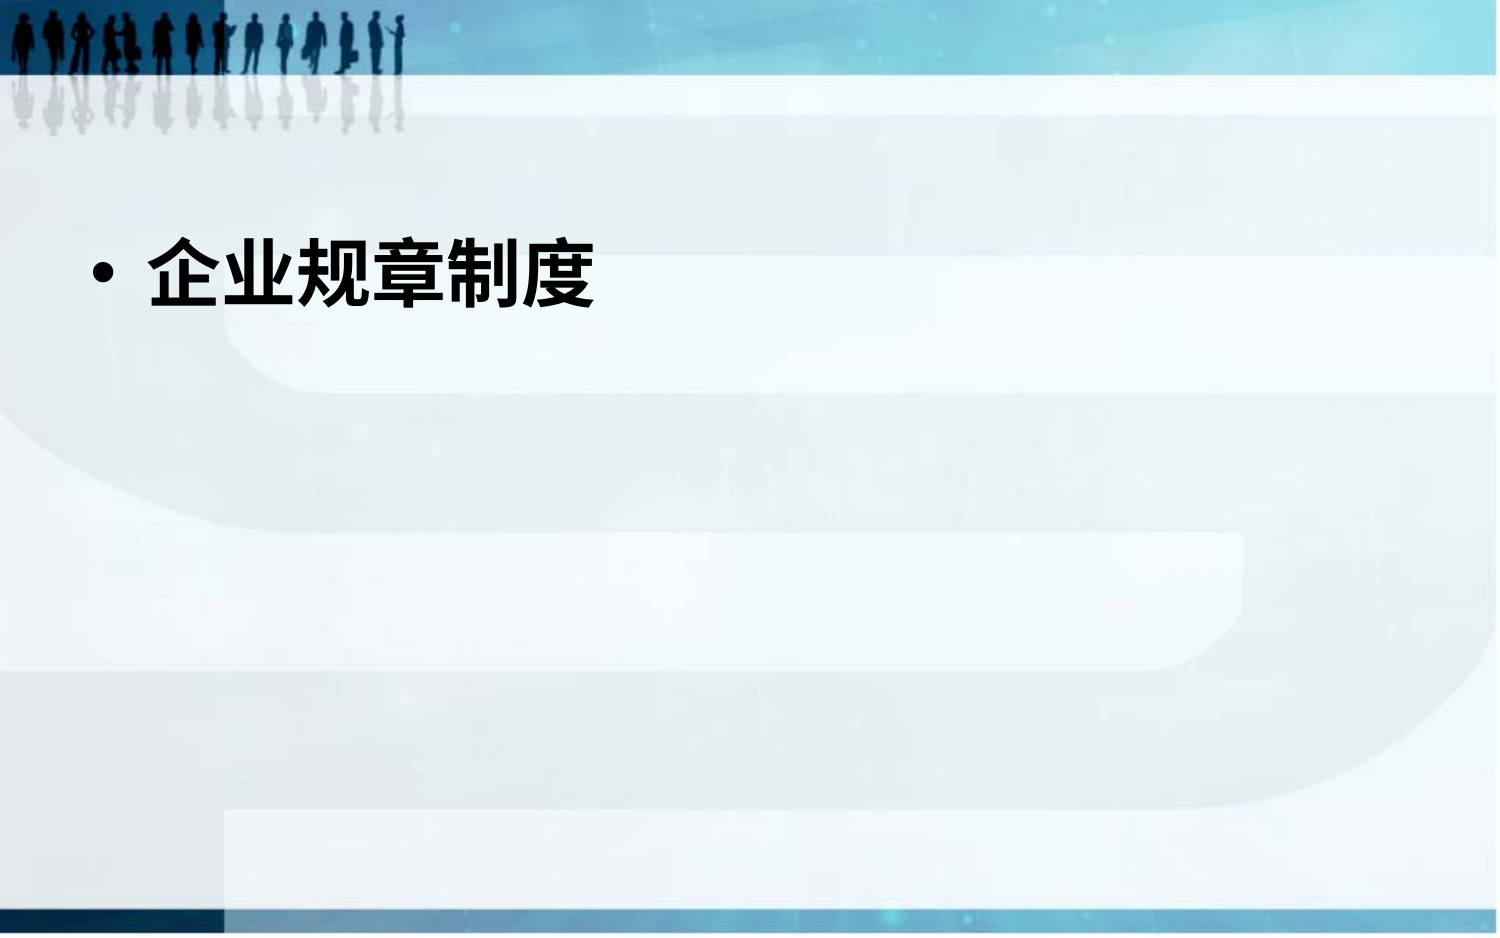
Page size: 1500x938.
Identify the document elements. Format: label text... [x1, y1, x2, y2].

list 企业规章制度 [74, 218, 1426, 838]
picture [0, 0, 1500, 938]
